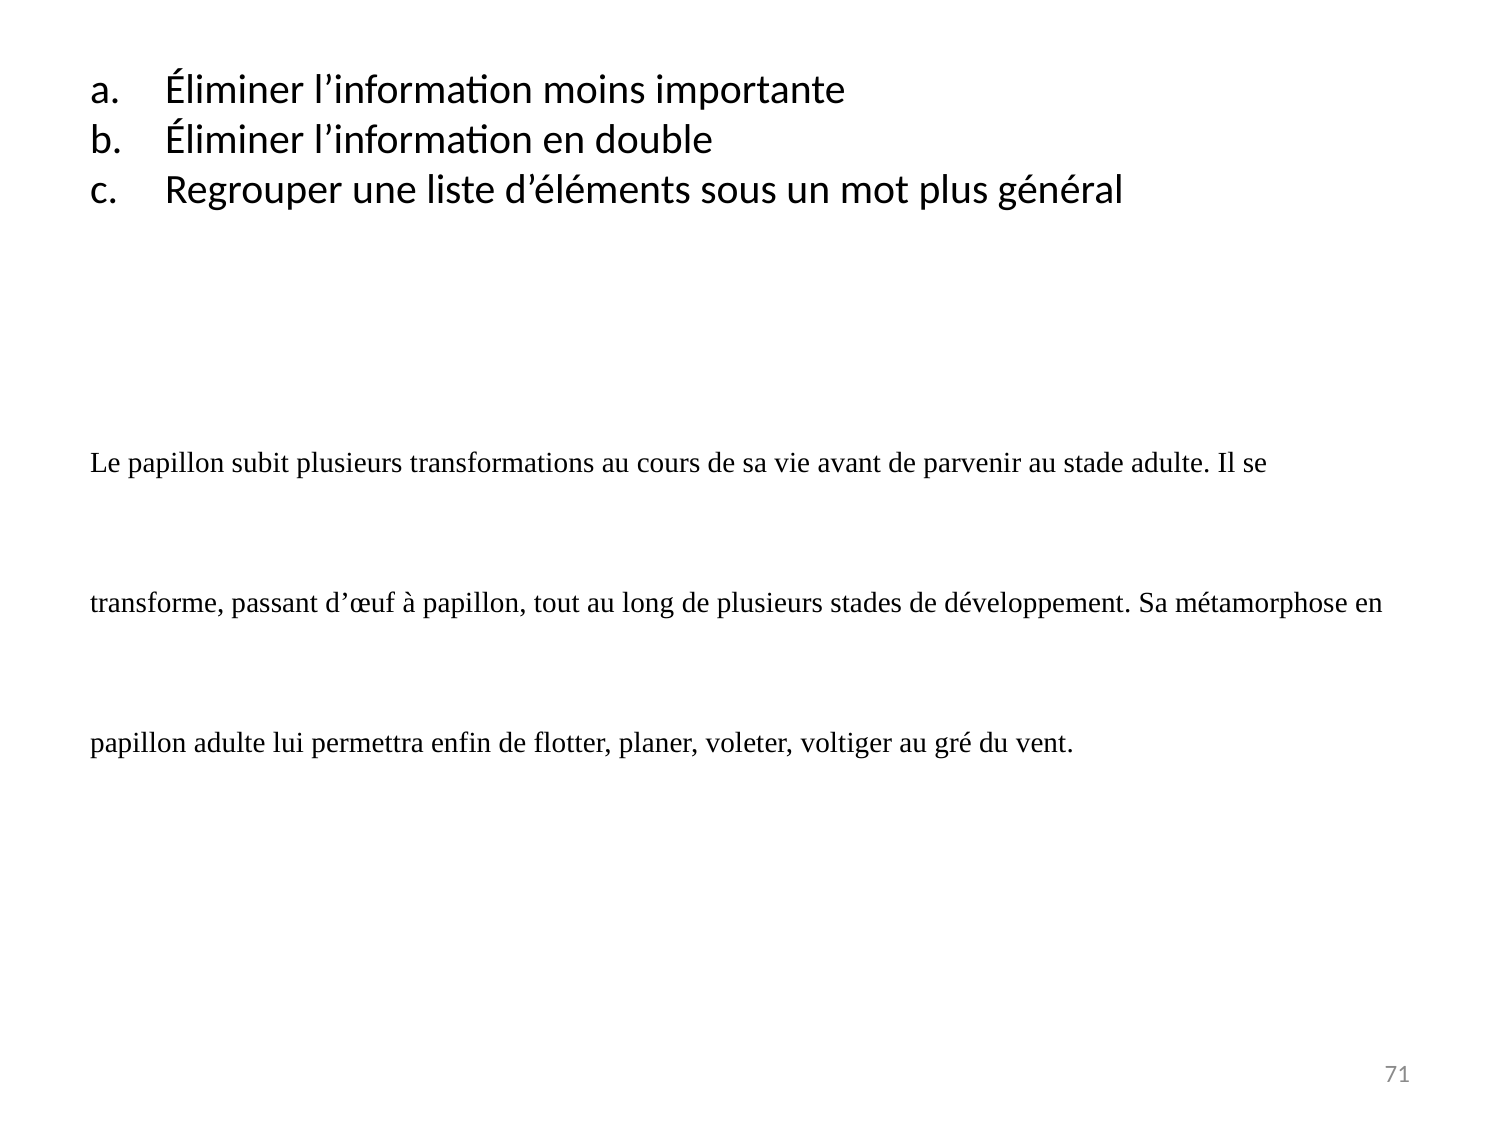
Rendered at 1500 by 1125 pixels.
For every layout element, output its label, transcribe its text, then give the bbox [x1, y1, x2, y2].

list Éliminer l’information moins importante Éliminer l’information en double Regrouper une liste d’éléments sous un mot plus général Le papillon subit plusieurs transformations au cours de sa vie avant de parvenir au stade adulte. Il se transforme, passant d’œuf à papillon, tout au long de plusieurs stades de développement. Sa métamorphose en papillon adulte lui permettra enfin de flotter, planer, voleter, voltiger au gré du vent. [75, 54, 1424, 1094]
slide_number 71 [1074, 1042, 1425, 1103]
